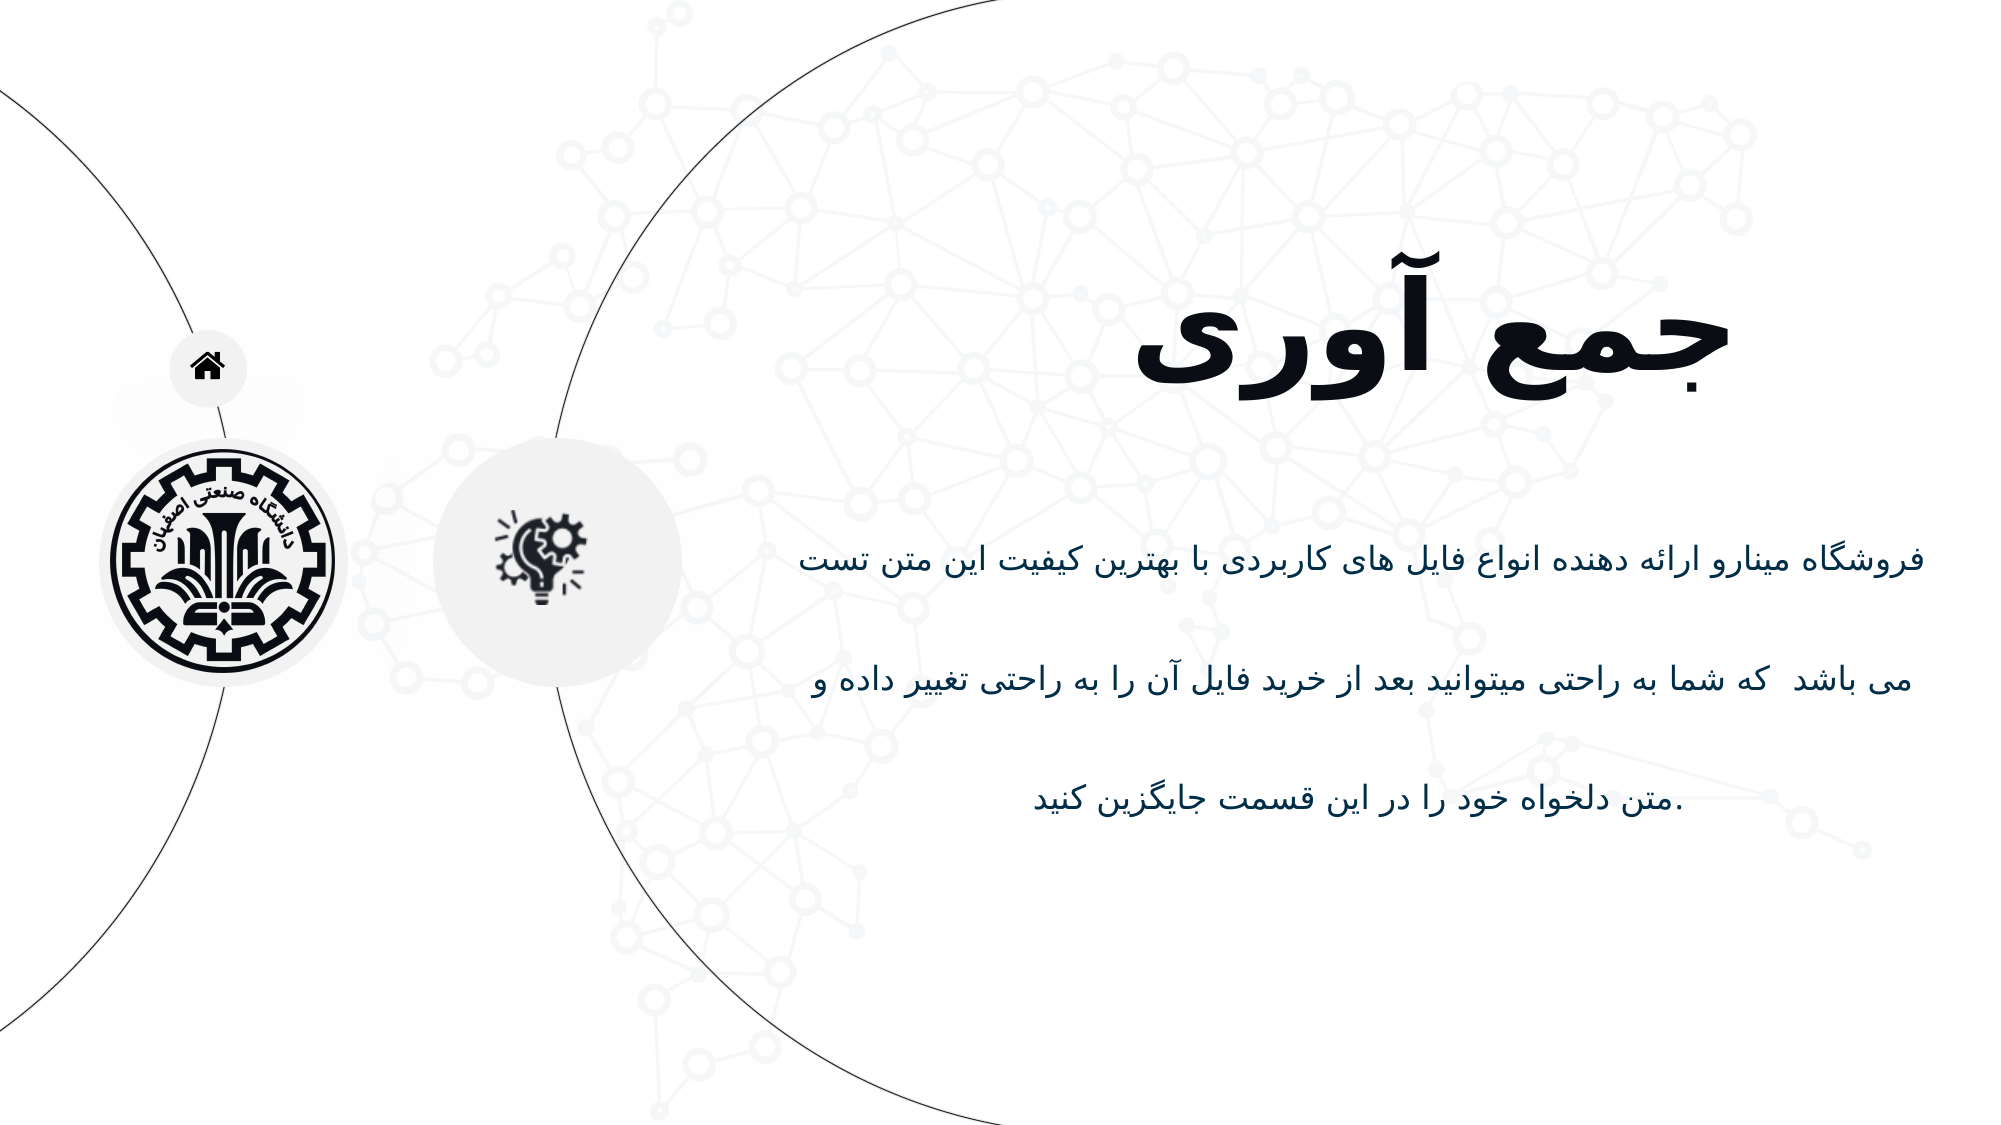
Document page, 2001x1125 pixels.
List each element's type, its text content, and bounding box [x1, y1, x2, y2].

text_box جمع آوری [981, 237, 1888, 403]
picture [494, 510, 588, 605]
picture [190, 348, 225, 383]
text_box فروشگاه مینارو ارائه دهنده انواع فایل های کاربردی با بهترین کیفیت این متن تست می باشد که شما به راحتی میتوانید بعد از خرید فایل آن را به راحتی تغییر داده و متن دلخواه خود را در این قسمت جایگزین کنید. [773, 449, 1953, 824]
picture [110, 449, 335, 674]
